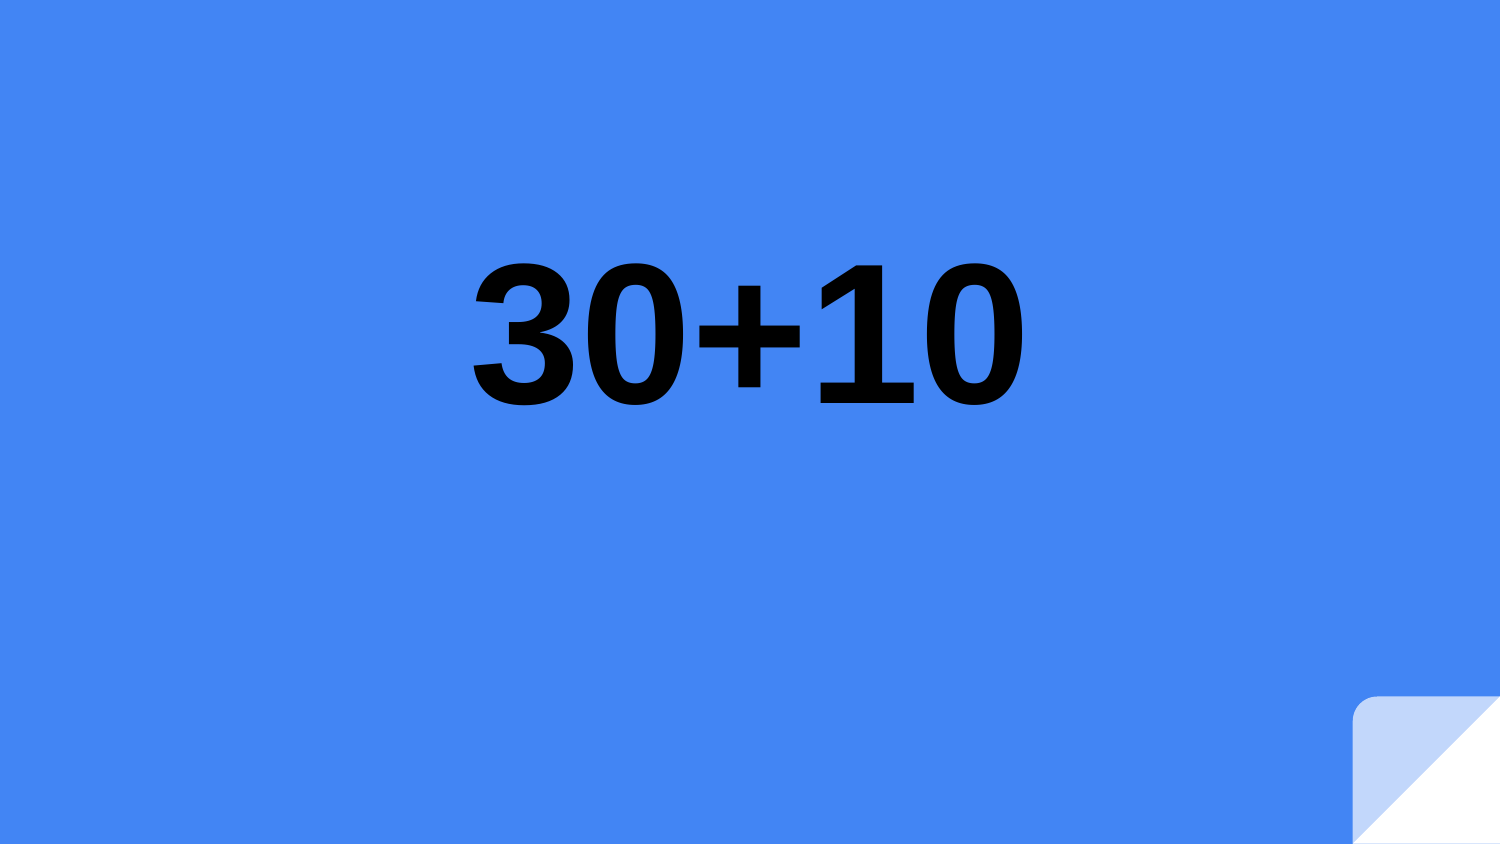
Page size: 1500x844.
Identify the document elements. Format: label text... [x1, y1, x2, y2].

title 30+10 [51, 207, 1449, 459]
